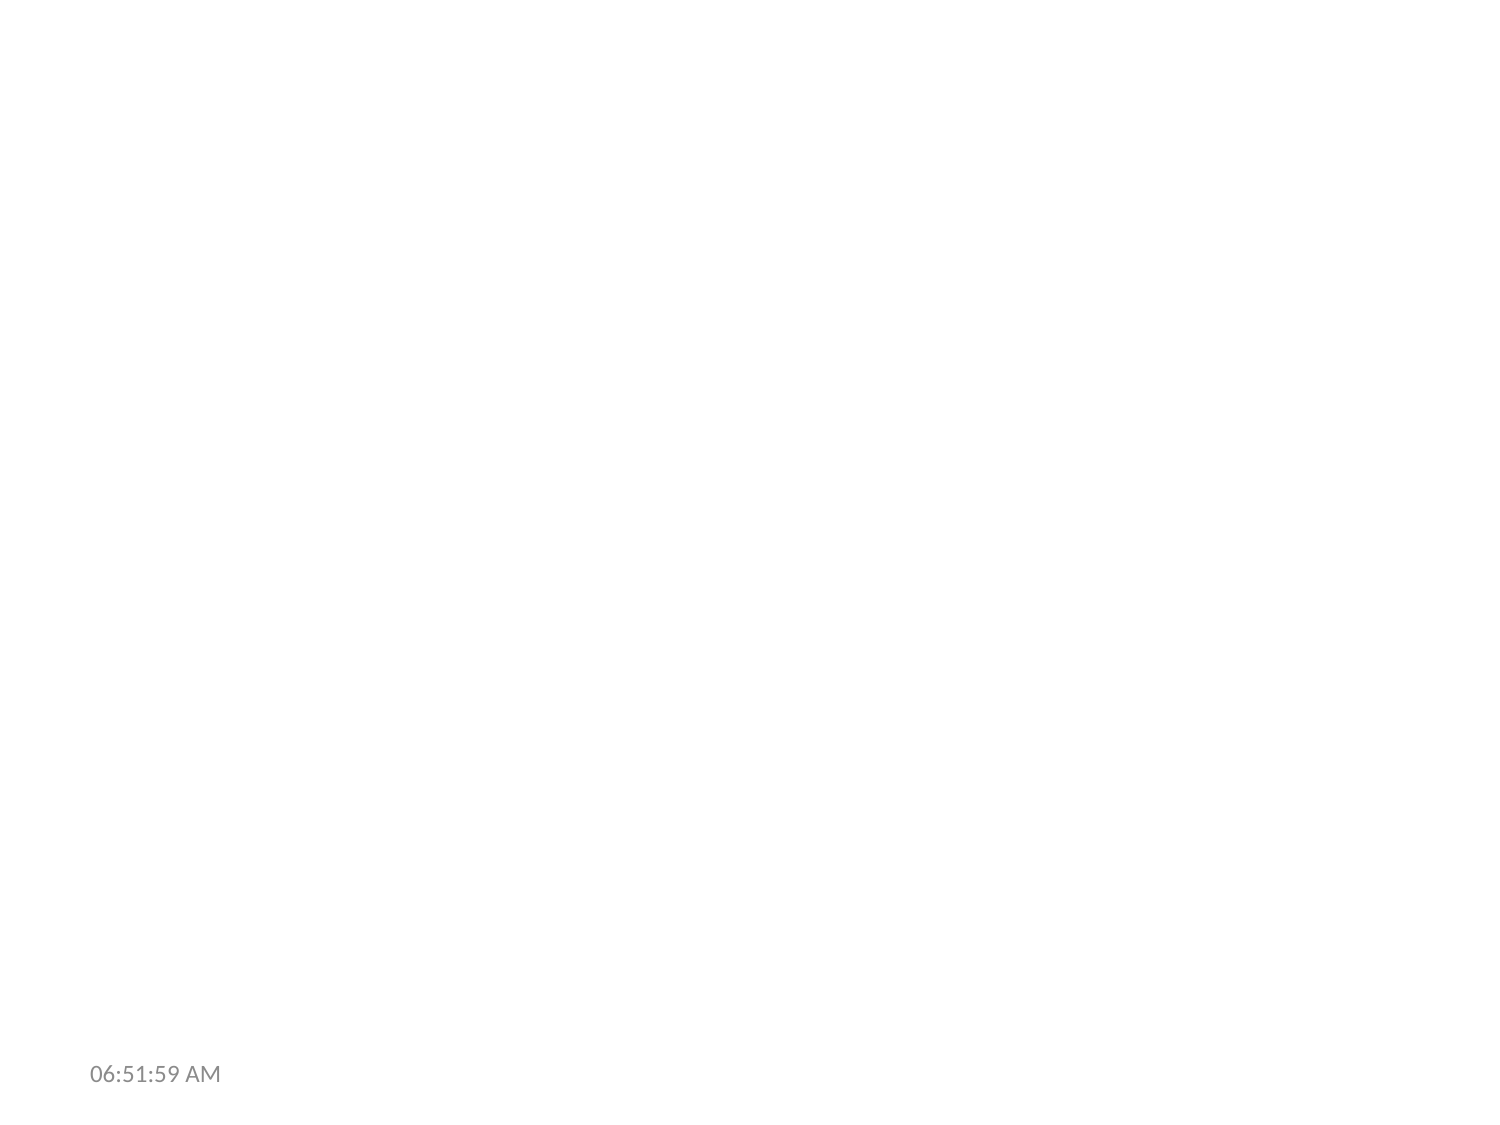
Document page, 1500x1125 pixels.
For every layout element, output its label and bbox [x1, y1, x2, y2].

slide_number [75, 1042, 425, 1103]
